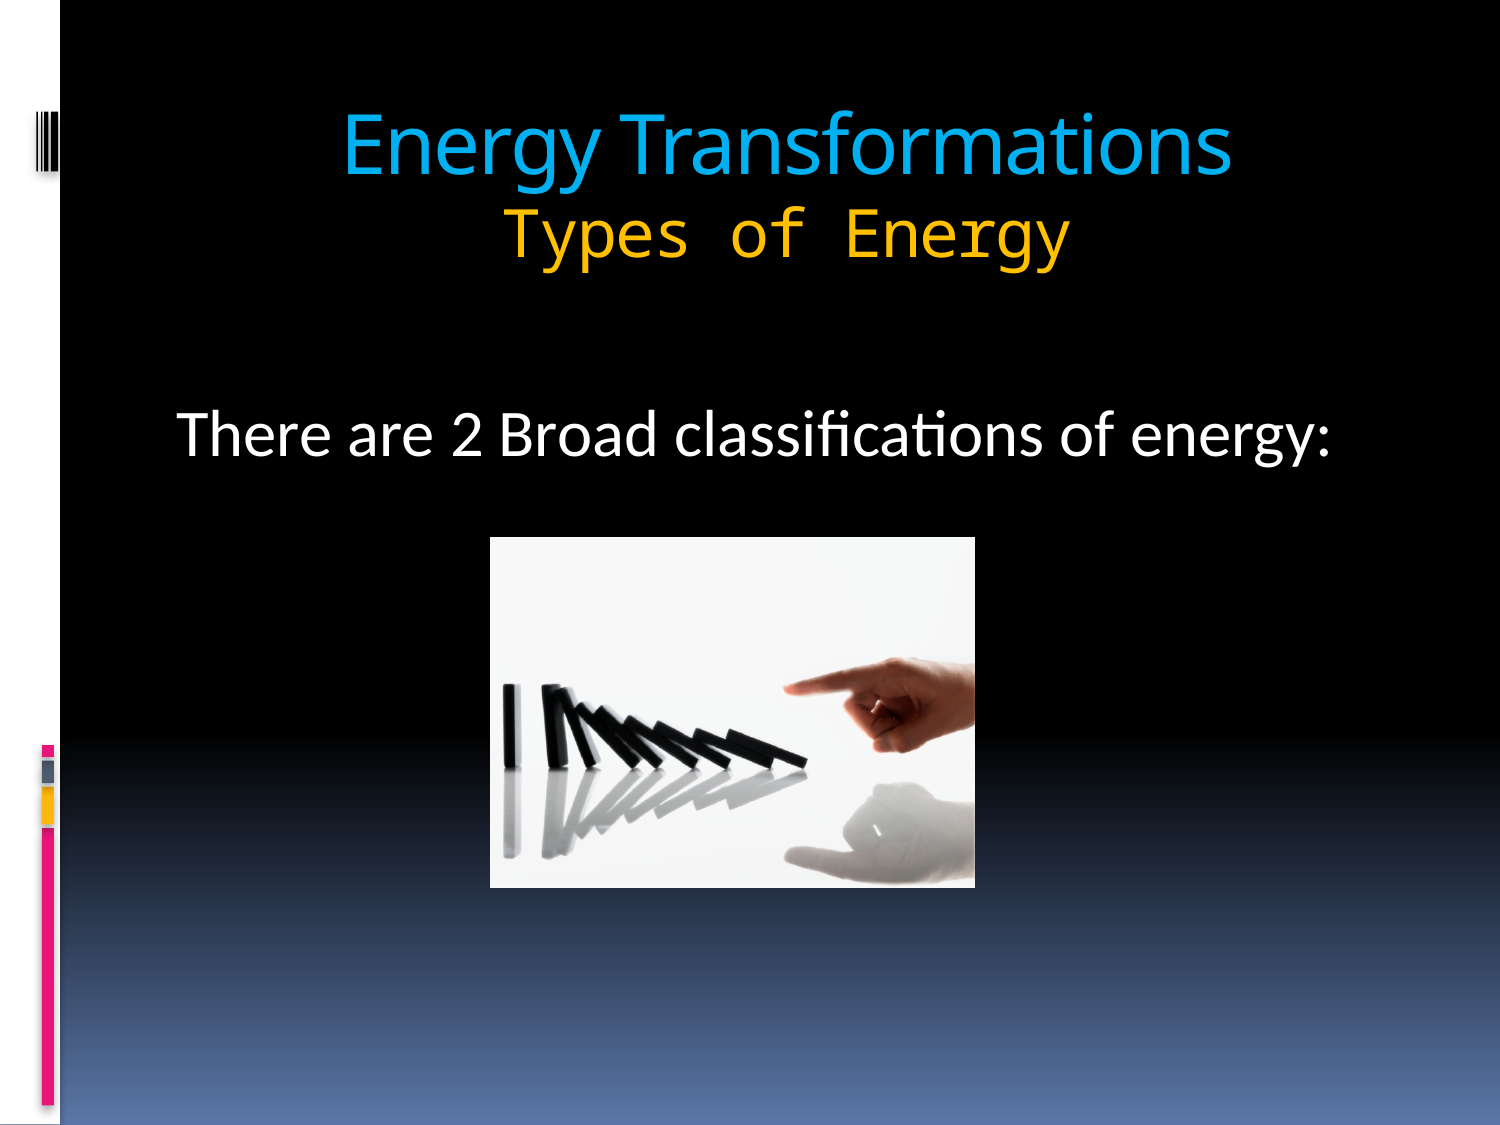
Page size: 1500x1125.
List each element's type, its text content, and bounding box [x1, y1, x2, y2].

list There are 2 Broad classifications of energy: [150, 292, 1425, 1043]
title Energy Transformations Types of Energy [150, 83, 1425, 234]
picture [489, 537, 975, 889]
